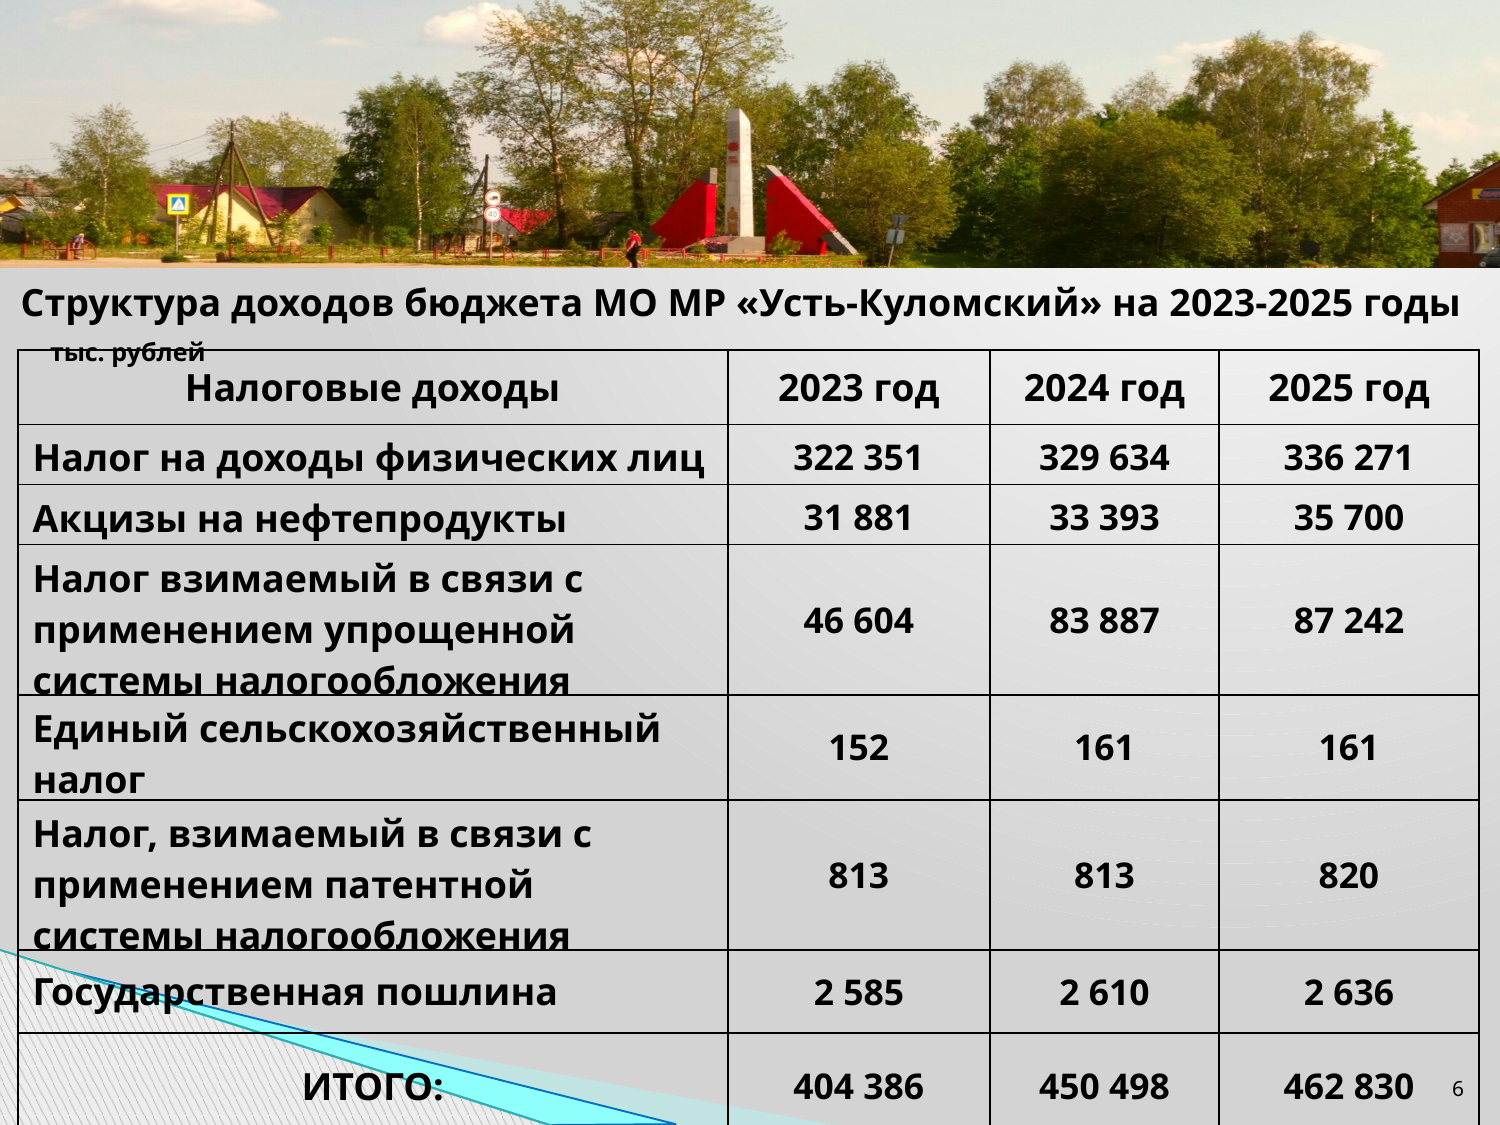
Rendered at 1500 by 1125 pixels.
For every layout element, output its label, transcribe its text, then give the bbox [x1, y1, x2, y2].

table_cell 33 393 [991, 485, 1218, 544]
picture [0, 0, 1500, 268]
table_cell 46 604 [729, 545, 989, 694]
table_header 2023 год [729, 351, 989, 424]
table_cell 336 271 [1220, 425, 1478, 484]
table_header Налоговые доходы [19, 351, 727, 424]
table_cell 813 [729, 801, 989, 949]
table_cell Налог на доходы физических лиц [19, 425, 727, 484]
table_cell 329 634 [991, 425, 1218, 484]
table_cell 2 585 [729, 951, 989, 1032]
table_cell 152 [729, 696, 989, 799]
table_cell ИТОГО: [19, 1034, 727, 1125]
table_cell Налог взимаемый в связи с применением упрощенной системы налогообложения [19, 545, 727, 694]
table_header 2024 год [991, 351, 1218, 424]
table_cell 404 386 [729, 1034, 989, 1125]
slide_number 6 [1418, 1051, 1479, 1112]
table_cell 161 [991, 696, 1218, 799]
table_cell 87 242 [1220, 545, 1478, 694]
table_cell 161 [1220, 696, 1478, 799]
text_box Структура доходов бюджета МО МР «Усть-Куломский» на 2023-2025 годы тыс. рублей [5, 276, 1500, 377]
table_cell Акцизы на нефтепродукты [19, 485, 727, 544]
table_cell Государственная пошлина [19, 951, 727, 1032]
table_cell 31 881 [729, 485, 989, 544]
table_cell 450 498 [991, 1034, 1218, 1125]
table_cell 820 [1220, 801, 1478, 949]
table_cell 35 700 [1220, 485, 1478, 544]
table_cell 83 887 [991, 545, 1218, 694]
table_header 2025 год [1220, 351, 1478, 424]
table_cell 462 830 [1220, 1034, 1478, 1125]
table_cell 2 610 [991, 951, 1218, 1032]
table_cell Налог, взимаемый в связи с применением патентной системы налогообложения [19, 801, 727, 949]
table_cell 322 351 [729, 425, 989, 484]
table_cell Единый сельскохозяйственный налог [19, 696, 727, 799]
table_cell 813 [991, 801, 1218, 949]
table_cell 2 636 [1220, 951, 1478, 1032]
